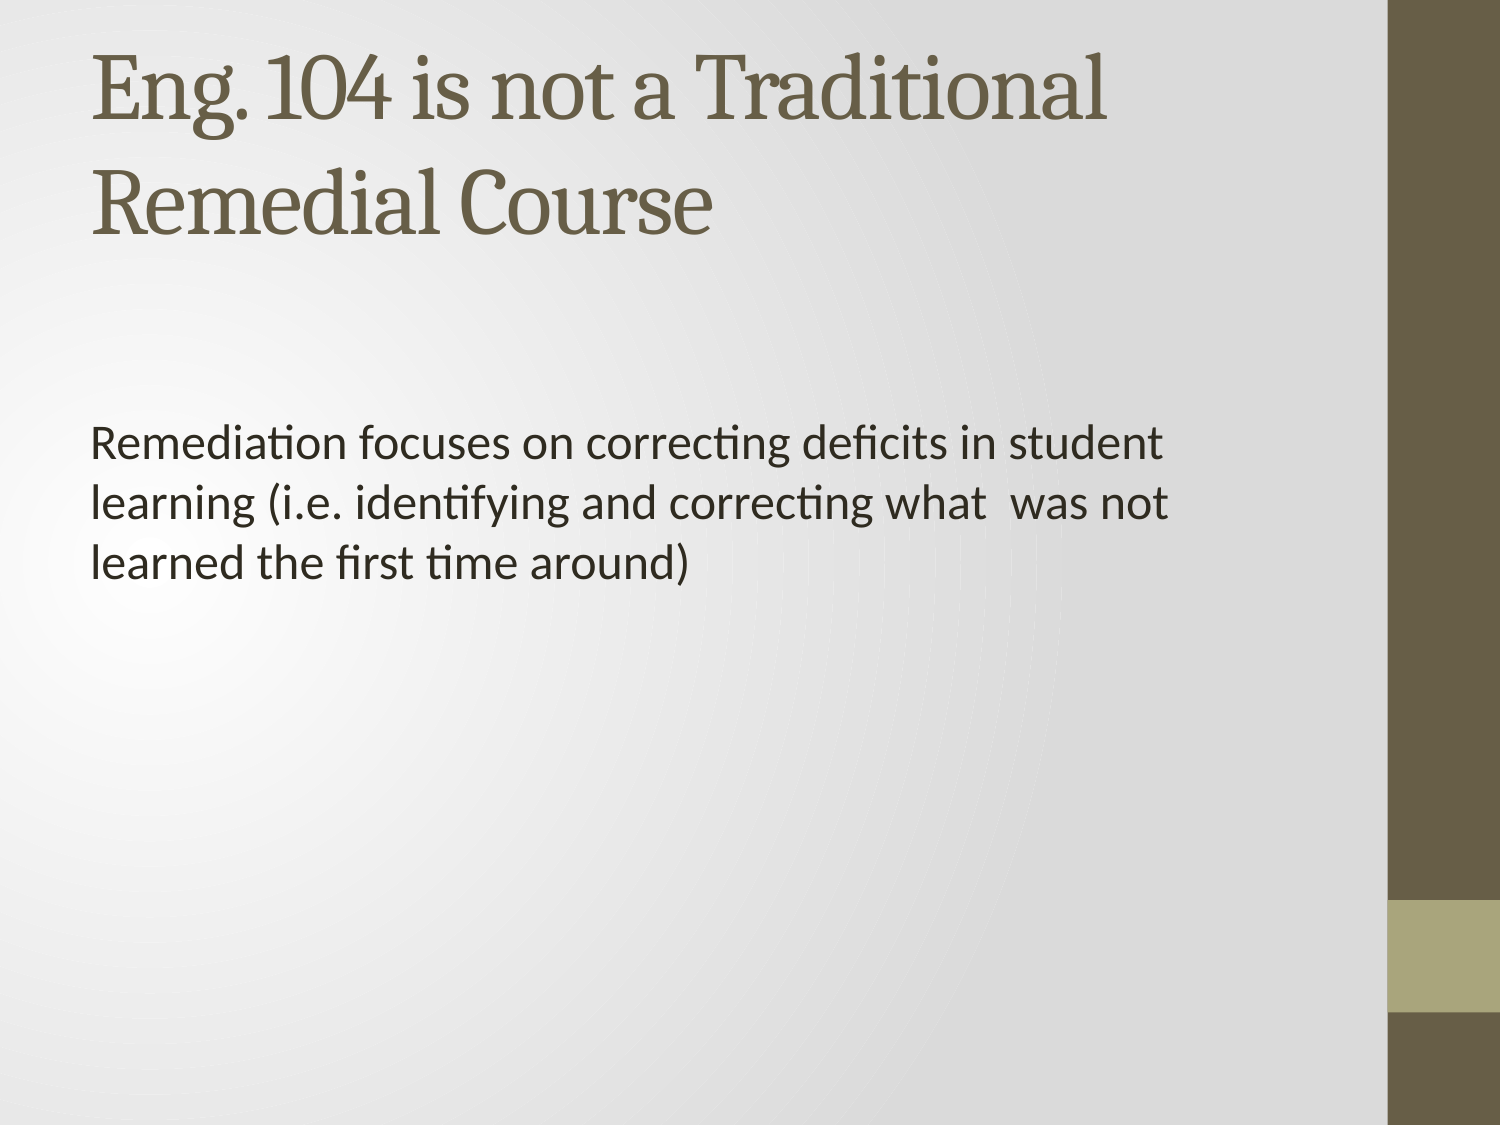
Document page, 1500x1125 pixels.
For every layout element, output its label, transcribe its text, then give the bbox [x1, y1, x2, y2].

list Remediation focuses on correcting deficits in student learning (i.e. identifying and correcting what was not learned the first time around) [75, 262, 1325, 1050]
title Eng. 104 is not a Traditional Remedial Course [75, 45, 1325, 233]
